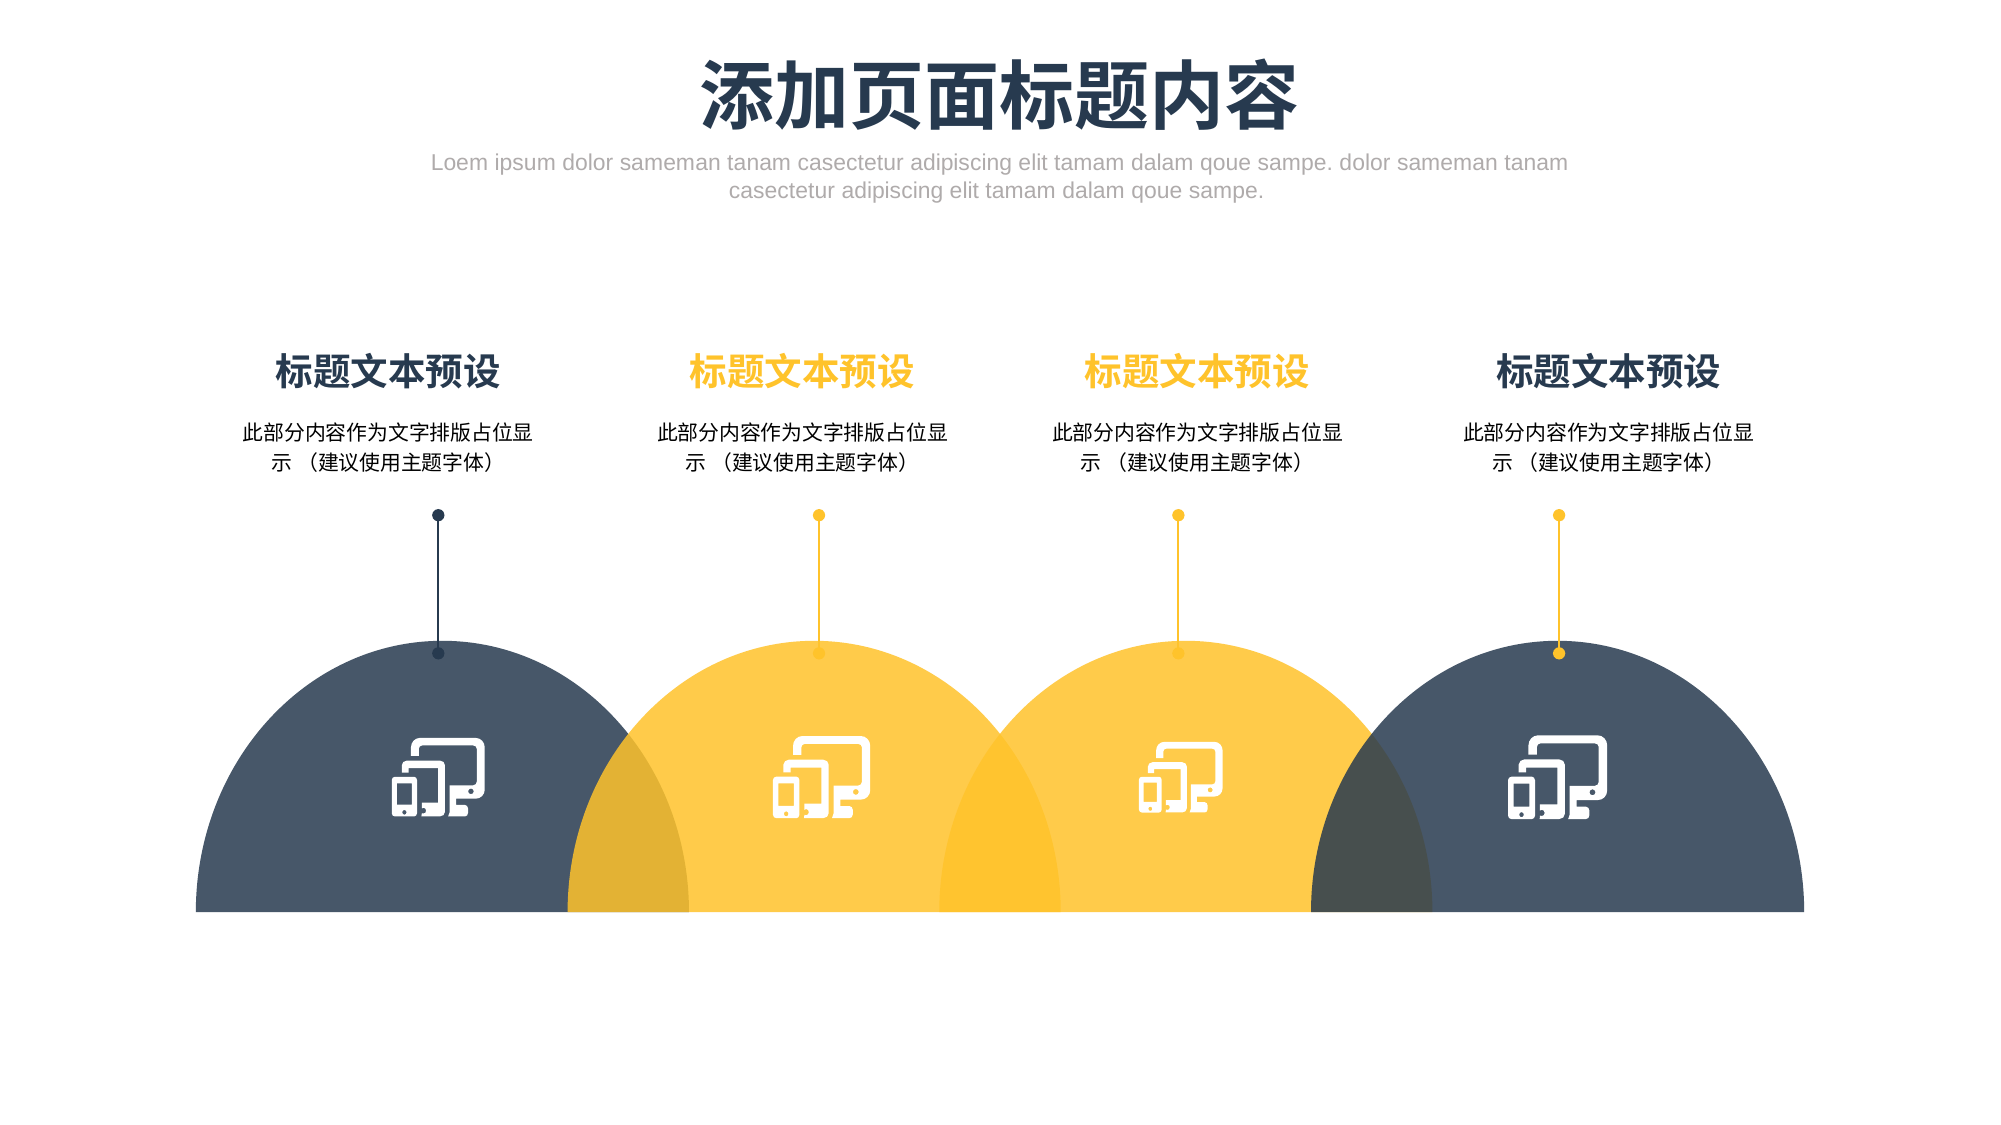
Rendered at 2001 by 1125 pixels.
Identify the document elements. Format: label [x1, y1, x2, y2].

text_box [195, 343, 1805, 913]
